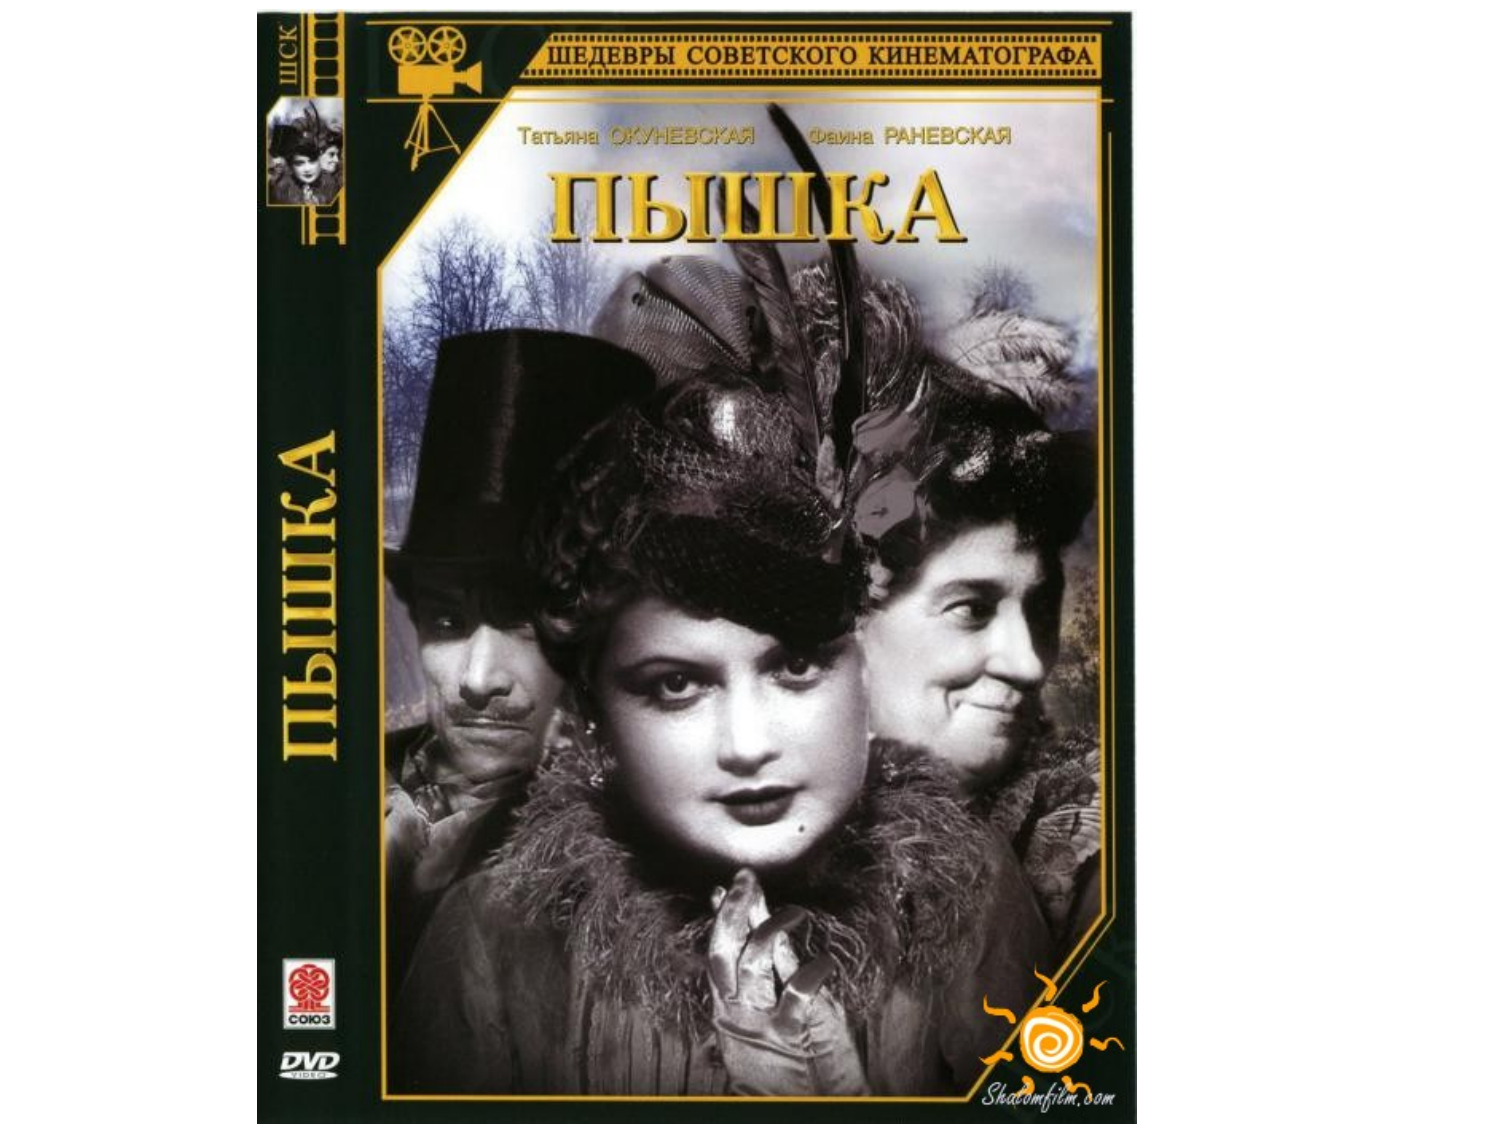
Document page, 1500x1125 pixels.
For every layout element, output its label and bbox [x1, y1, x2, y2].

list [257, 9, 1137, 1125]
